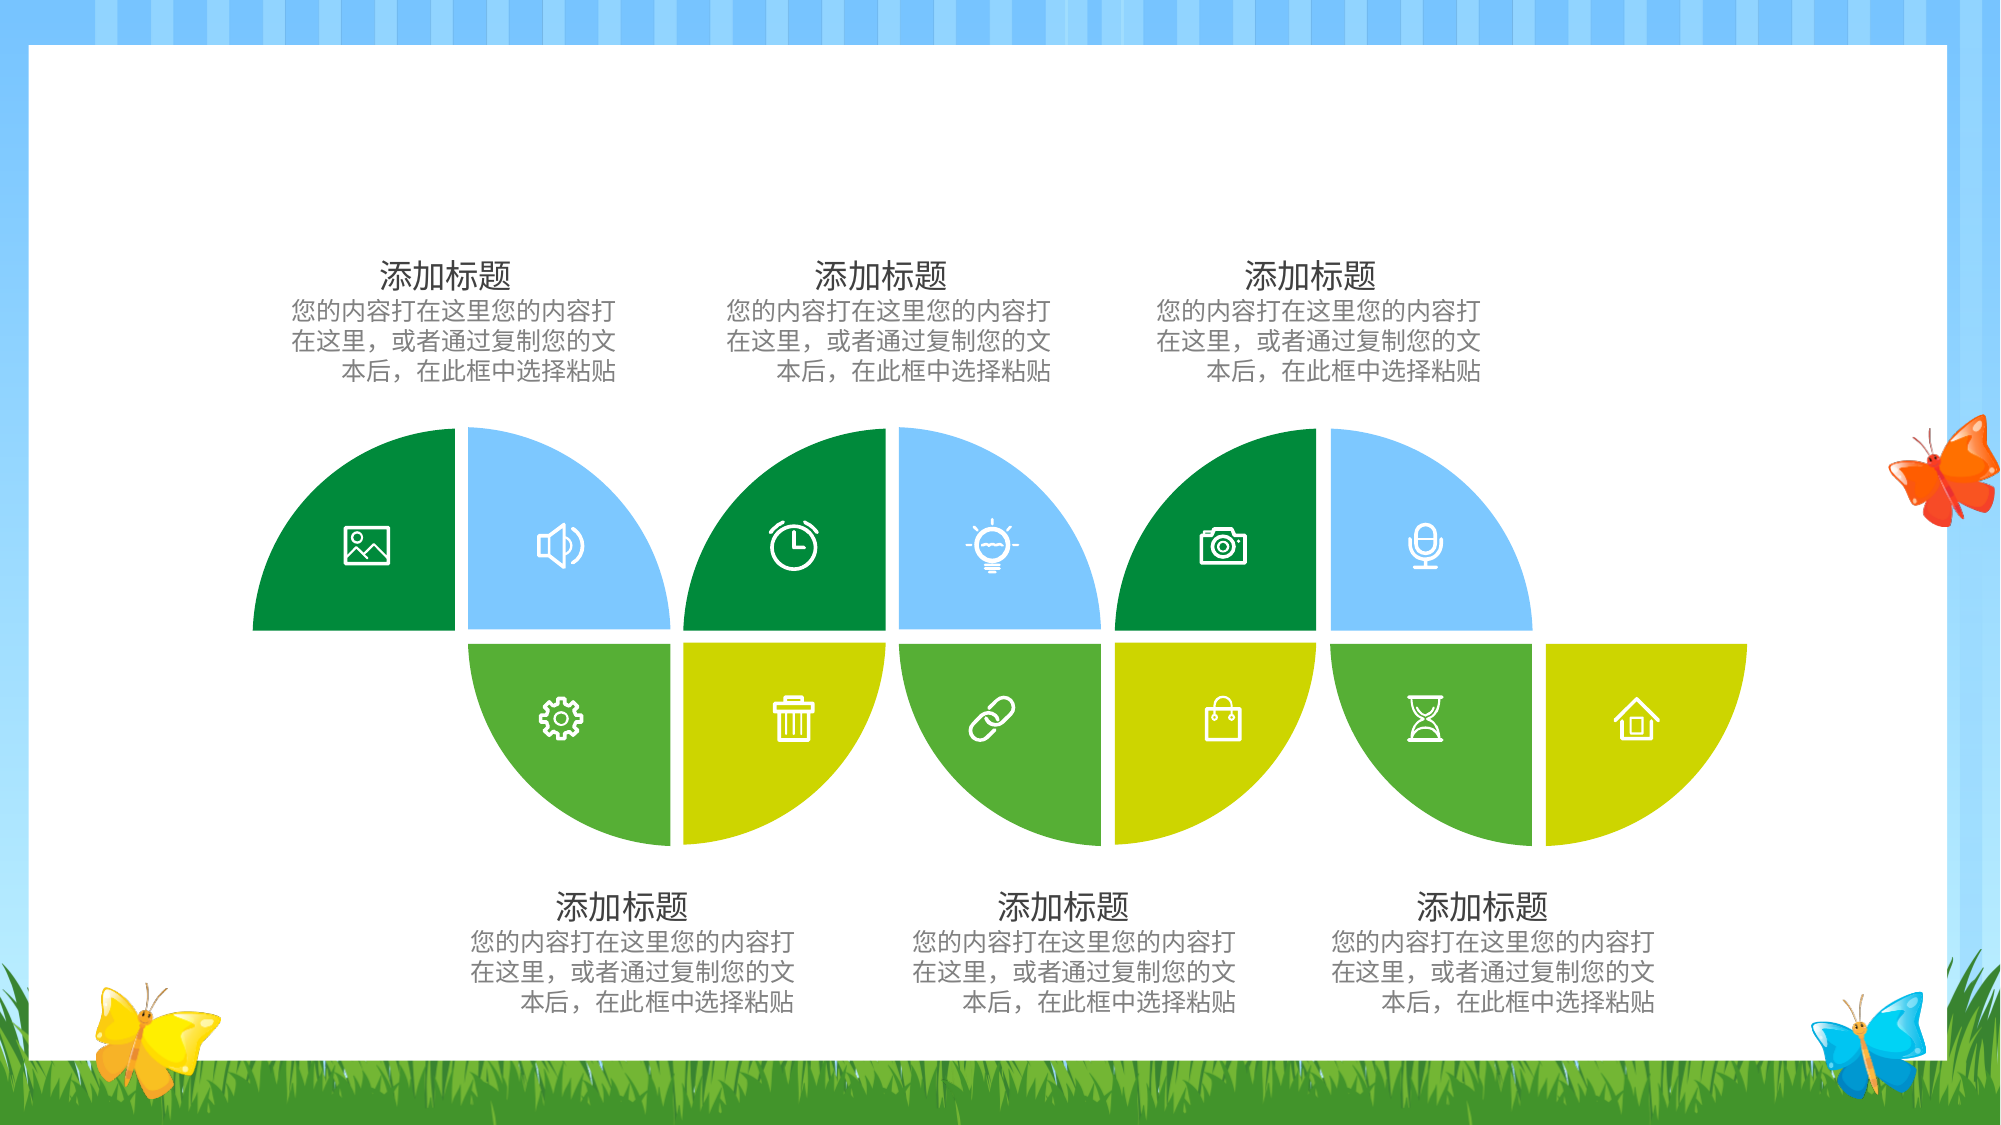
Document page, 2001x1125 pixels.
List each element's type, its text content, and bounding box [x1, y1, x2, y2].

text_box [683, 642, 886, 845]
text_box [1330, 643, 1532, 847]
text_box [1545, 643, 1748, 847]
text_box [1408, 522, 1444, 570]
text_box 添加标题 您的内容打在这里您的内容打在这里，或者通过复制您的文本后，在此框中选择粘贴 [710, 247, 1052, 386]
text_box [252, 428, 455, 631]
text_box [1204, 695, 1242, 742]
text_box [1114, 642, 1317, 845]
text_box [898, 643, 1101, 847]
text_box [898, 427, 1101, 630]
text_box [1406, 695, 1444, 742]
text_box [972, 517, 1020, 574]
text_box [468, 427, 671, 630]
text_box [468, 643, 671, 847]
text_box [343, 525, 391, 566]
text_box 添加标题 您的内容打在这里您的内容打在这里，或者通过复制您的文本后，在此框中选择粘贴 [275, 247, 617, 386]
text_box [768, 520, 819, 572]
text_box [1330, 428, 1533, 631]
text_box [683, 428, 886, 631]
text_box [1613, 696, 1660, 741]
text_box [772, 695, 815, 742]
text_box [1114, 428, 1317, 631]
text_box 添加标题 您的内容打在这里您的内容打在这里，或者通过复制您的文本后，在此框中选择粘贴 [448, 878, 796, 1017]
text_box [571, 527, 585, 565]
text_box [537, 522, 573, 569]
picture [0, 0, 2001, 1125]
text_box 添加标题 您的内容打在这里您的内容打在这里，或者通过复制您的文本后，在此框中选择粘贴 [890, 878, 1237, 1017]
text_box [538, 696, 584, 741]
text_box [1199, 527, 1247, 565]
text_box 添加标题 您的内容打在这里您的内容打在这里，或者通过复制您的文本后，在此框中选择粘贴 [1309, 878, 1656, 1017]
text_box 添加标题 您的内容打在这里您的内容打在这里，或者通过复制您的文本后，在此框中选择粘贴 [1140, 247, 1482, 386]
text_box [968, 695, 1016, 742]
